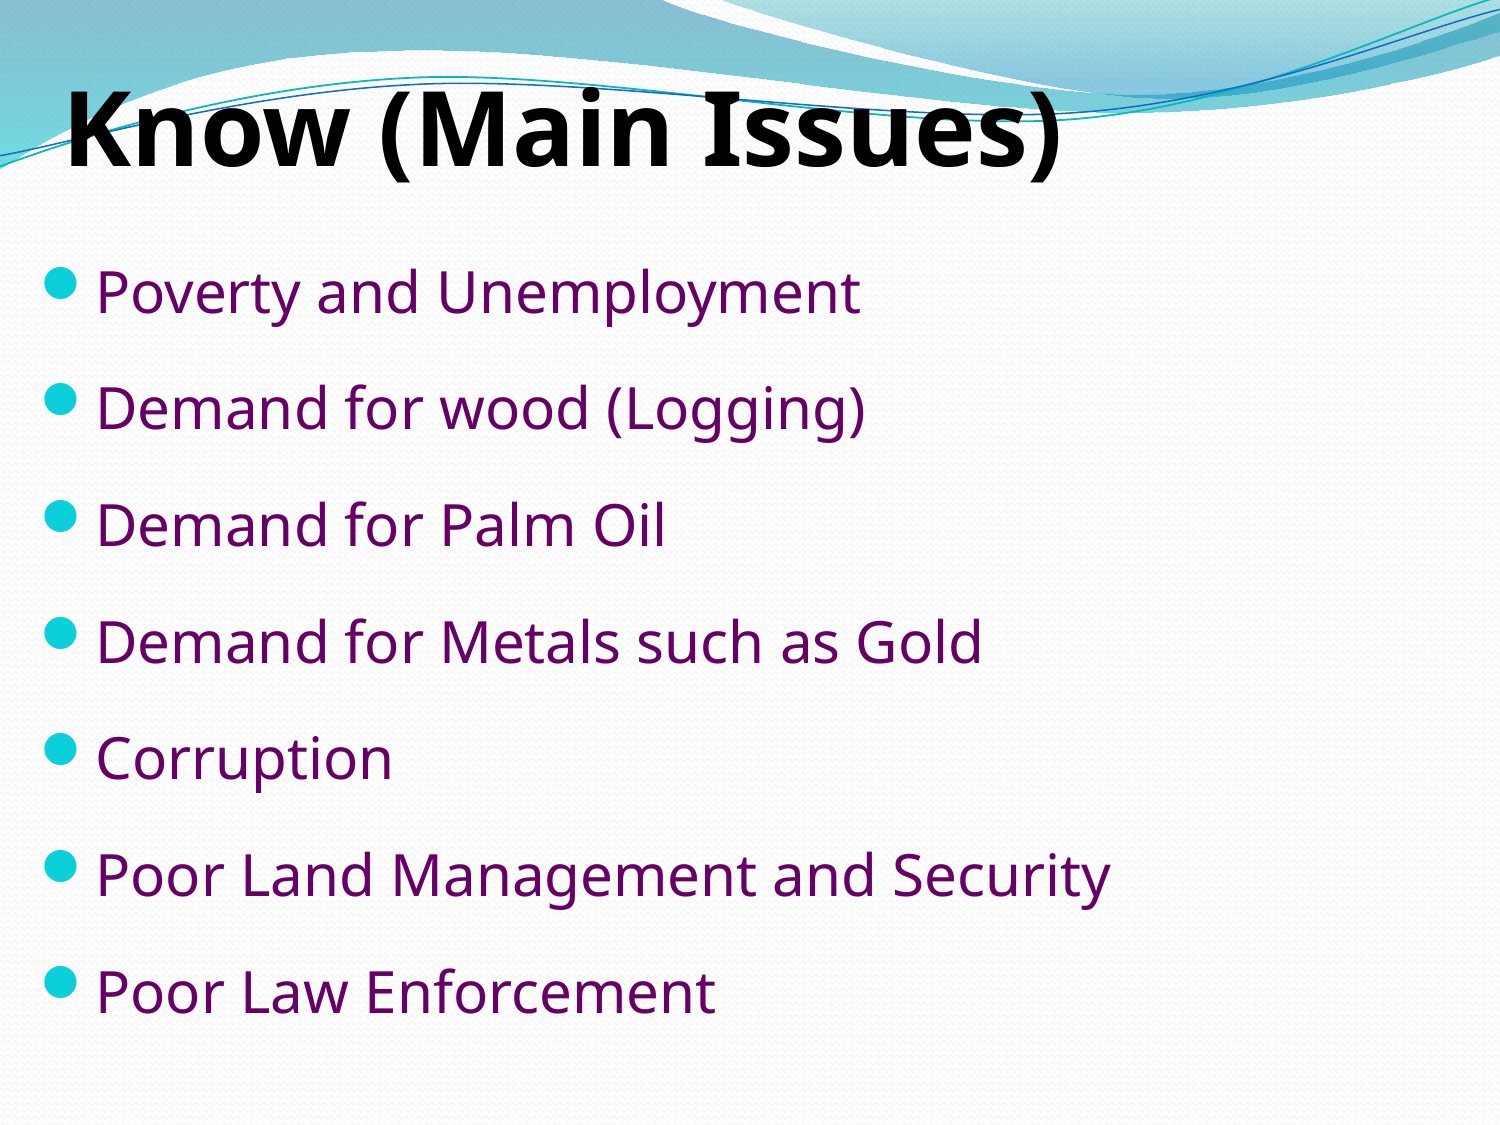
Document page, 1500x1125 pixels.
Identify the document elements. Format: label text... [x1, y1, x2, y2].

list Poverty and Unemployment Demand for wood (Logging) Demand for Palm Oil Demand for Metals such as Gold Corruption Poor Land Management and Security Poor Law Enforcement [24, 212, 1426, 1076]
title Know (Main Issues) [62, 0, 1413, 188]
